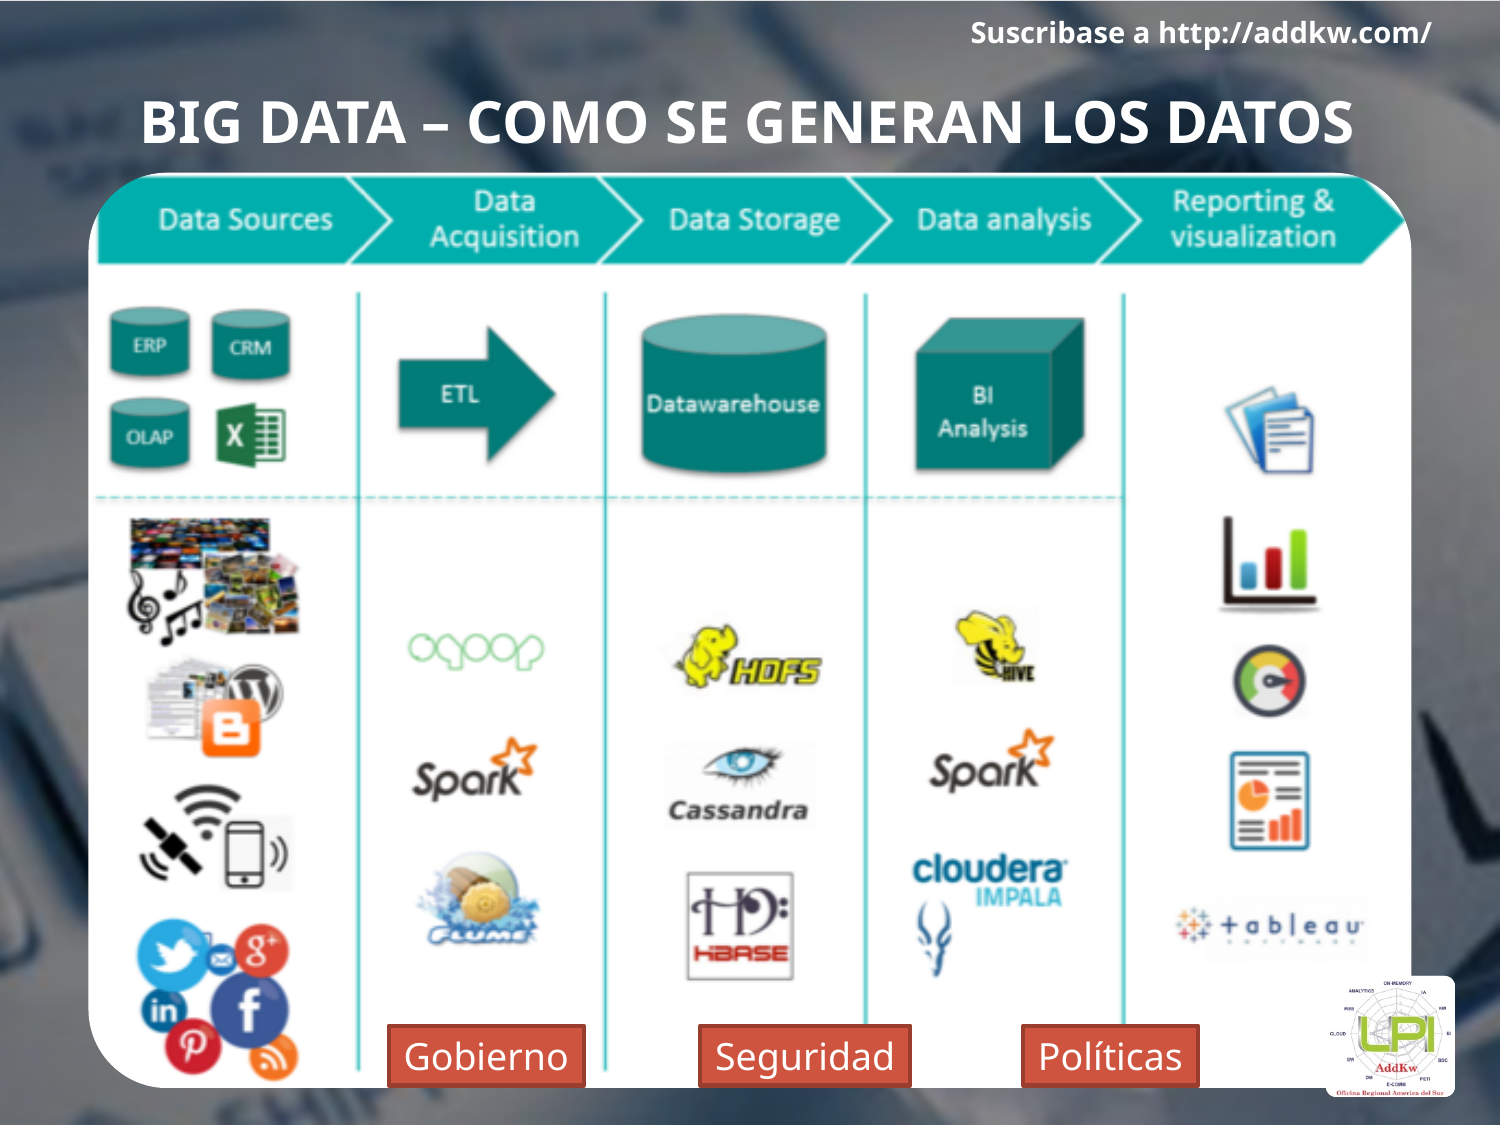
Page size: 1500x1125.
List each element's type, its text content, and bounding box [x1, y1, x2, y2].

text_box Big data – como se generan los datos [41, 78, 1453, 173]
text_box Suscribase a http://addkw.com/ [955, 7, 1448, 57]
picture [0, 1, 1500, 1125]
